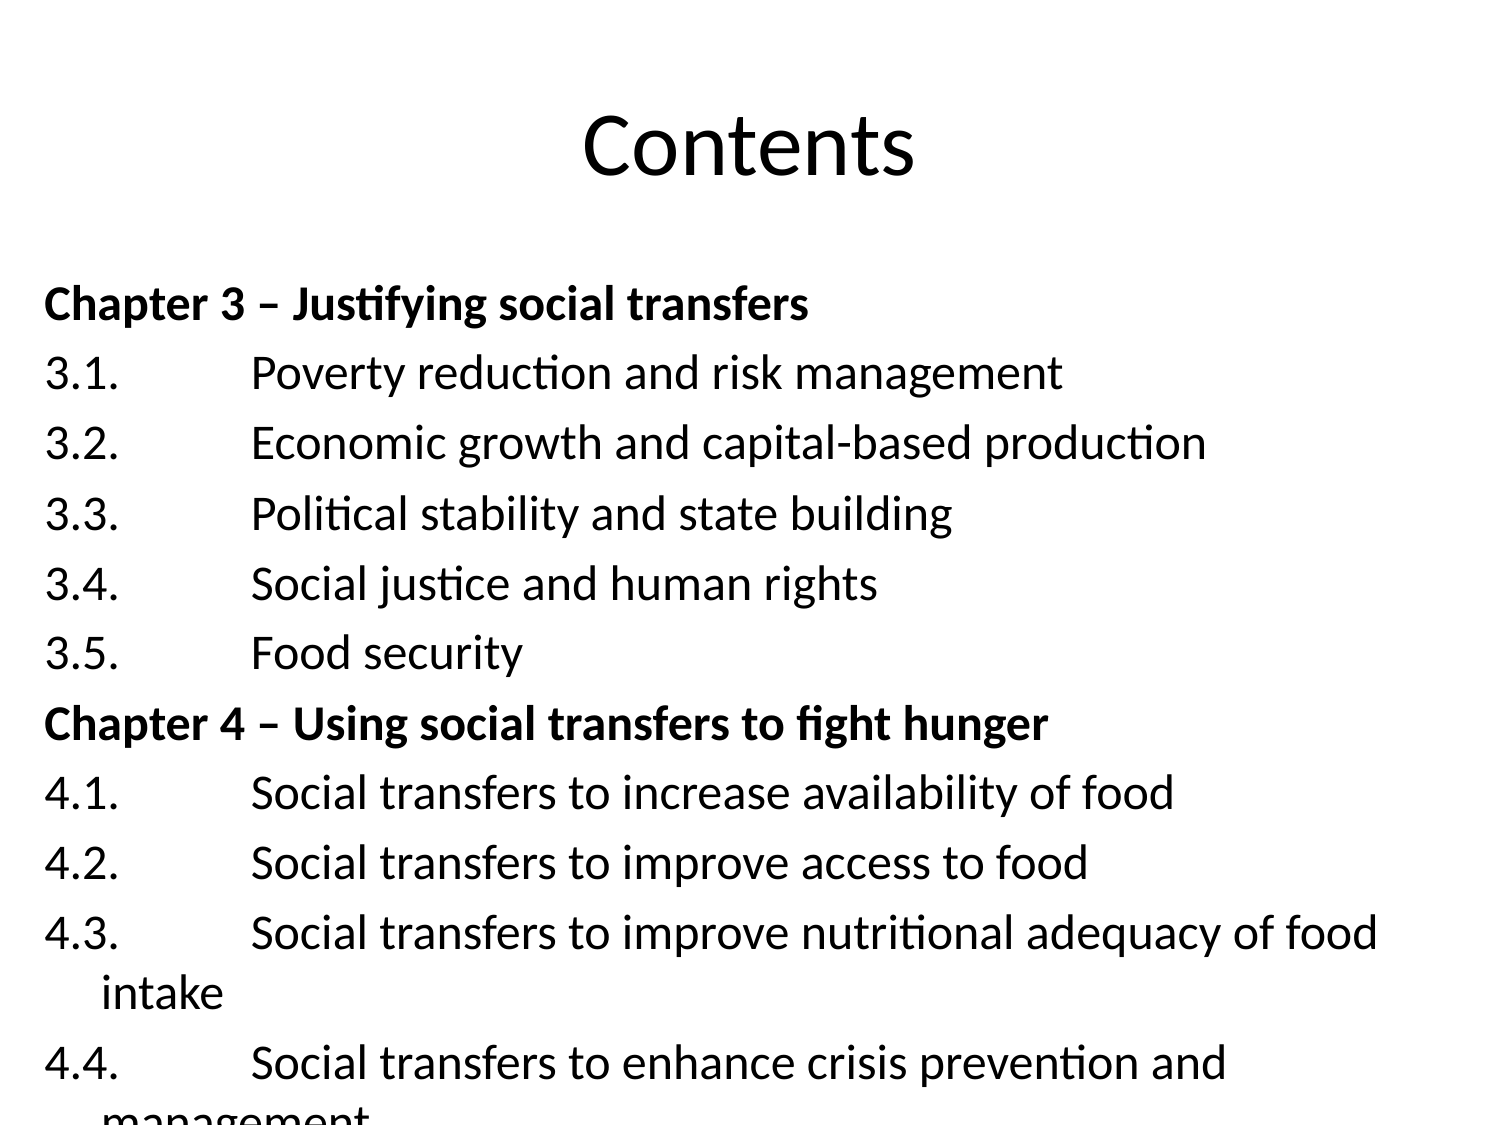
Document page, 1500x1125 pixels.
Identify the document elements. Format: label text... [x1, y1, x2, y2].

title Contents [75, 45, 1425, 233]
list Chapter 3 – Justifying social transfers 3.1. Poverty reduction and risk management 3.2. Economic growth and capital-based production 3.3. Political stability and state building 3.4. Social justice and human rights 3.5. Food security Chapter 4 – Using social transfers to fight hunger 4.1. Social transfers to increase availability of food 4.2. Social transfers to improve access to food 4.3. Social transfers to improve nutritional adequacy of food intake 4.4. Social transfers to enhance crisis prevention and management [29, 262, 1483, 1083]
